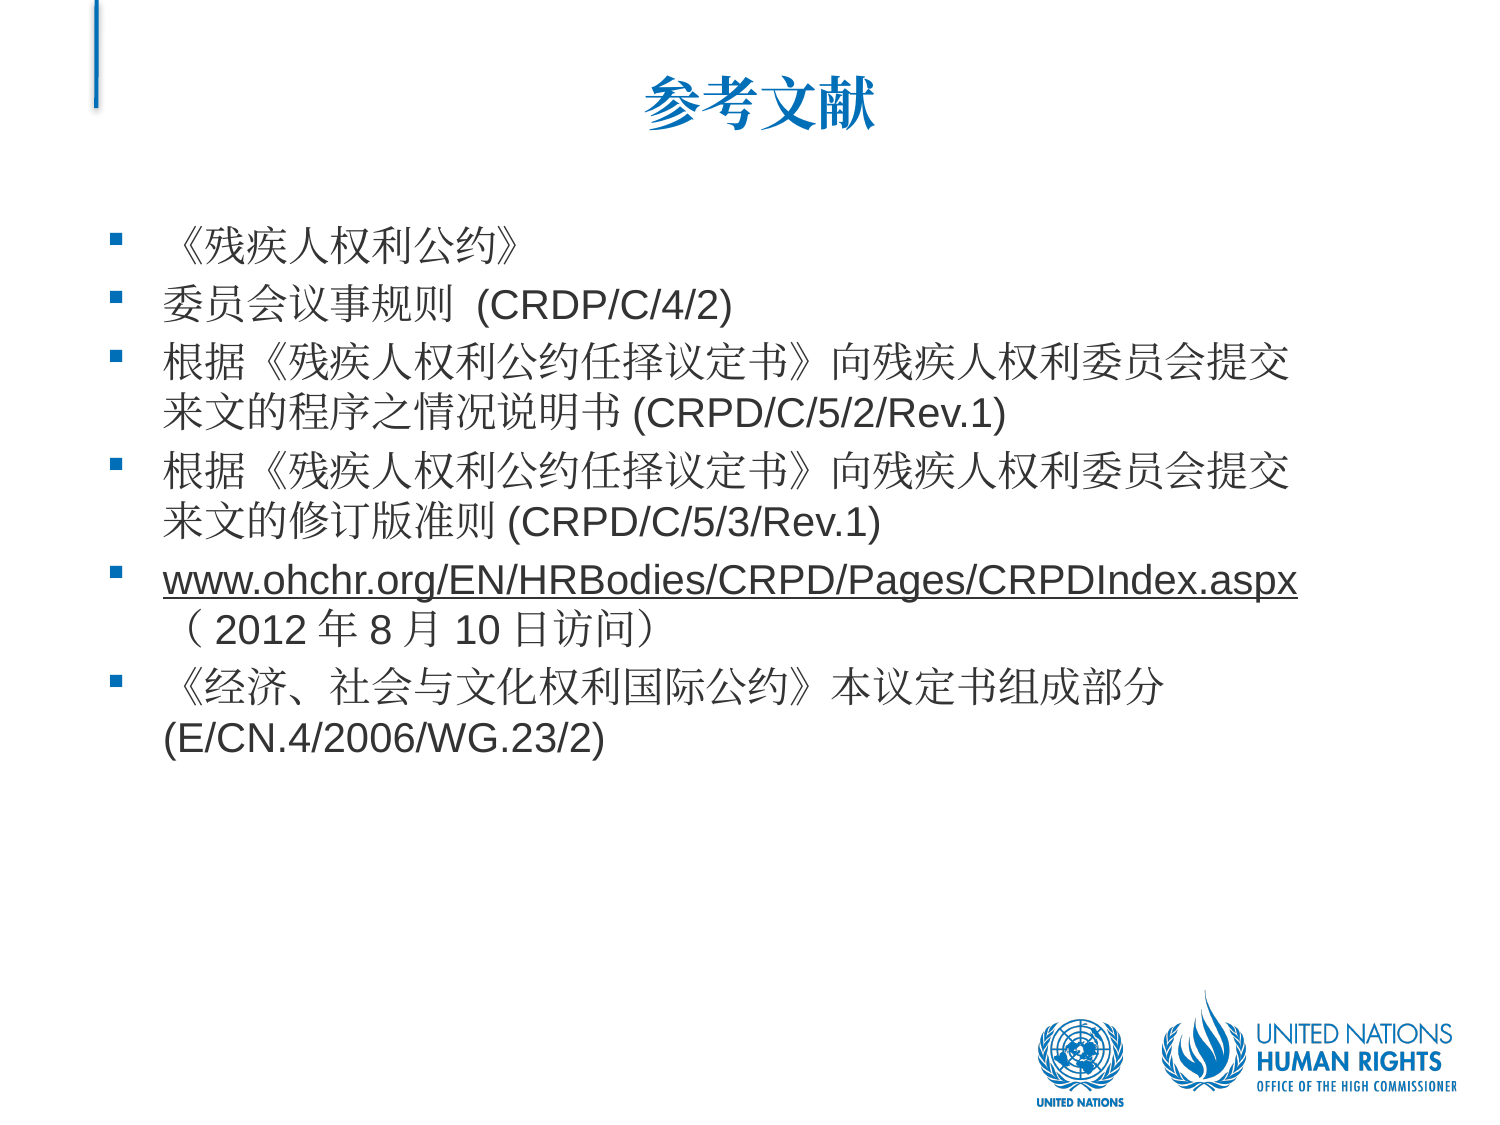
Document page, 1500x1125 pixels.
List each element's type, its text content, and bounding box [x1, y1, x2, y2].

list 《残疾人权利公约》 委员会议事规则 (CRDP/C/4/2) 根据《残疾人权利公约任择议定书》向残疾人权利委员会提交来文的程序之情况说明书(CRPD/C/5/2/Rev.1) 根据《残疾人权利公约任择议定书》向残疾人权利委员会提交来文的修订版准则(CRPD/C/5/3/Rev.1) www.ohchr.org/EN/HRBodies/CRPD/Pages/CRPDIndex.aspx （2012年8月10日访问） 《经济、社会与文化权利国际公约》本议定书组成部分 (E/CN.4/2006/WG.23/2) [91, 212, 1319, 813]
title 参考文献 [57, 59, 1463, 248]
picture [1037, 990, 1457, 1107]
